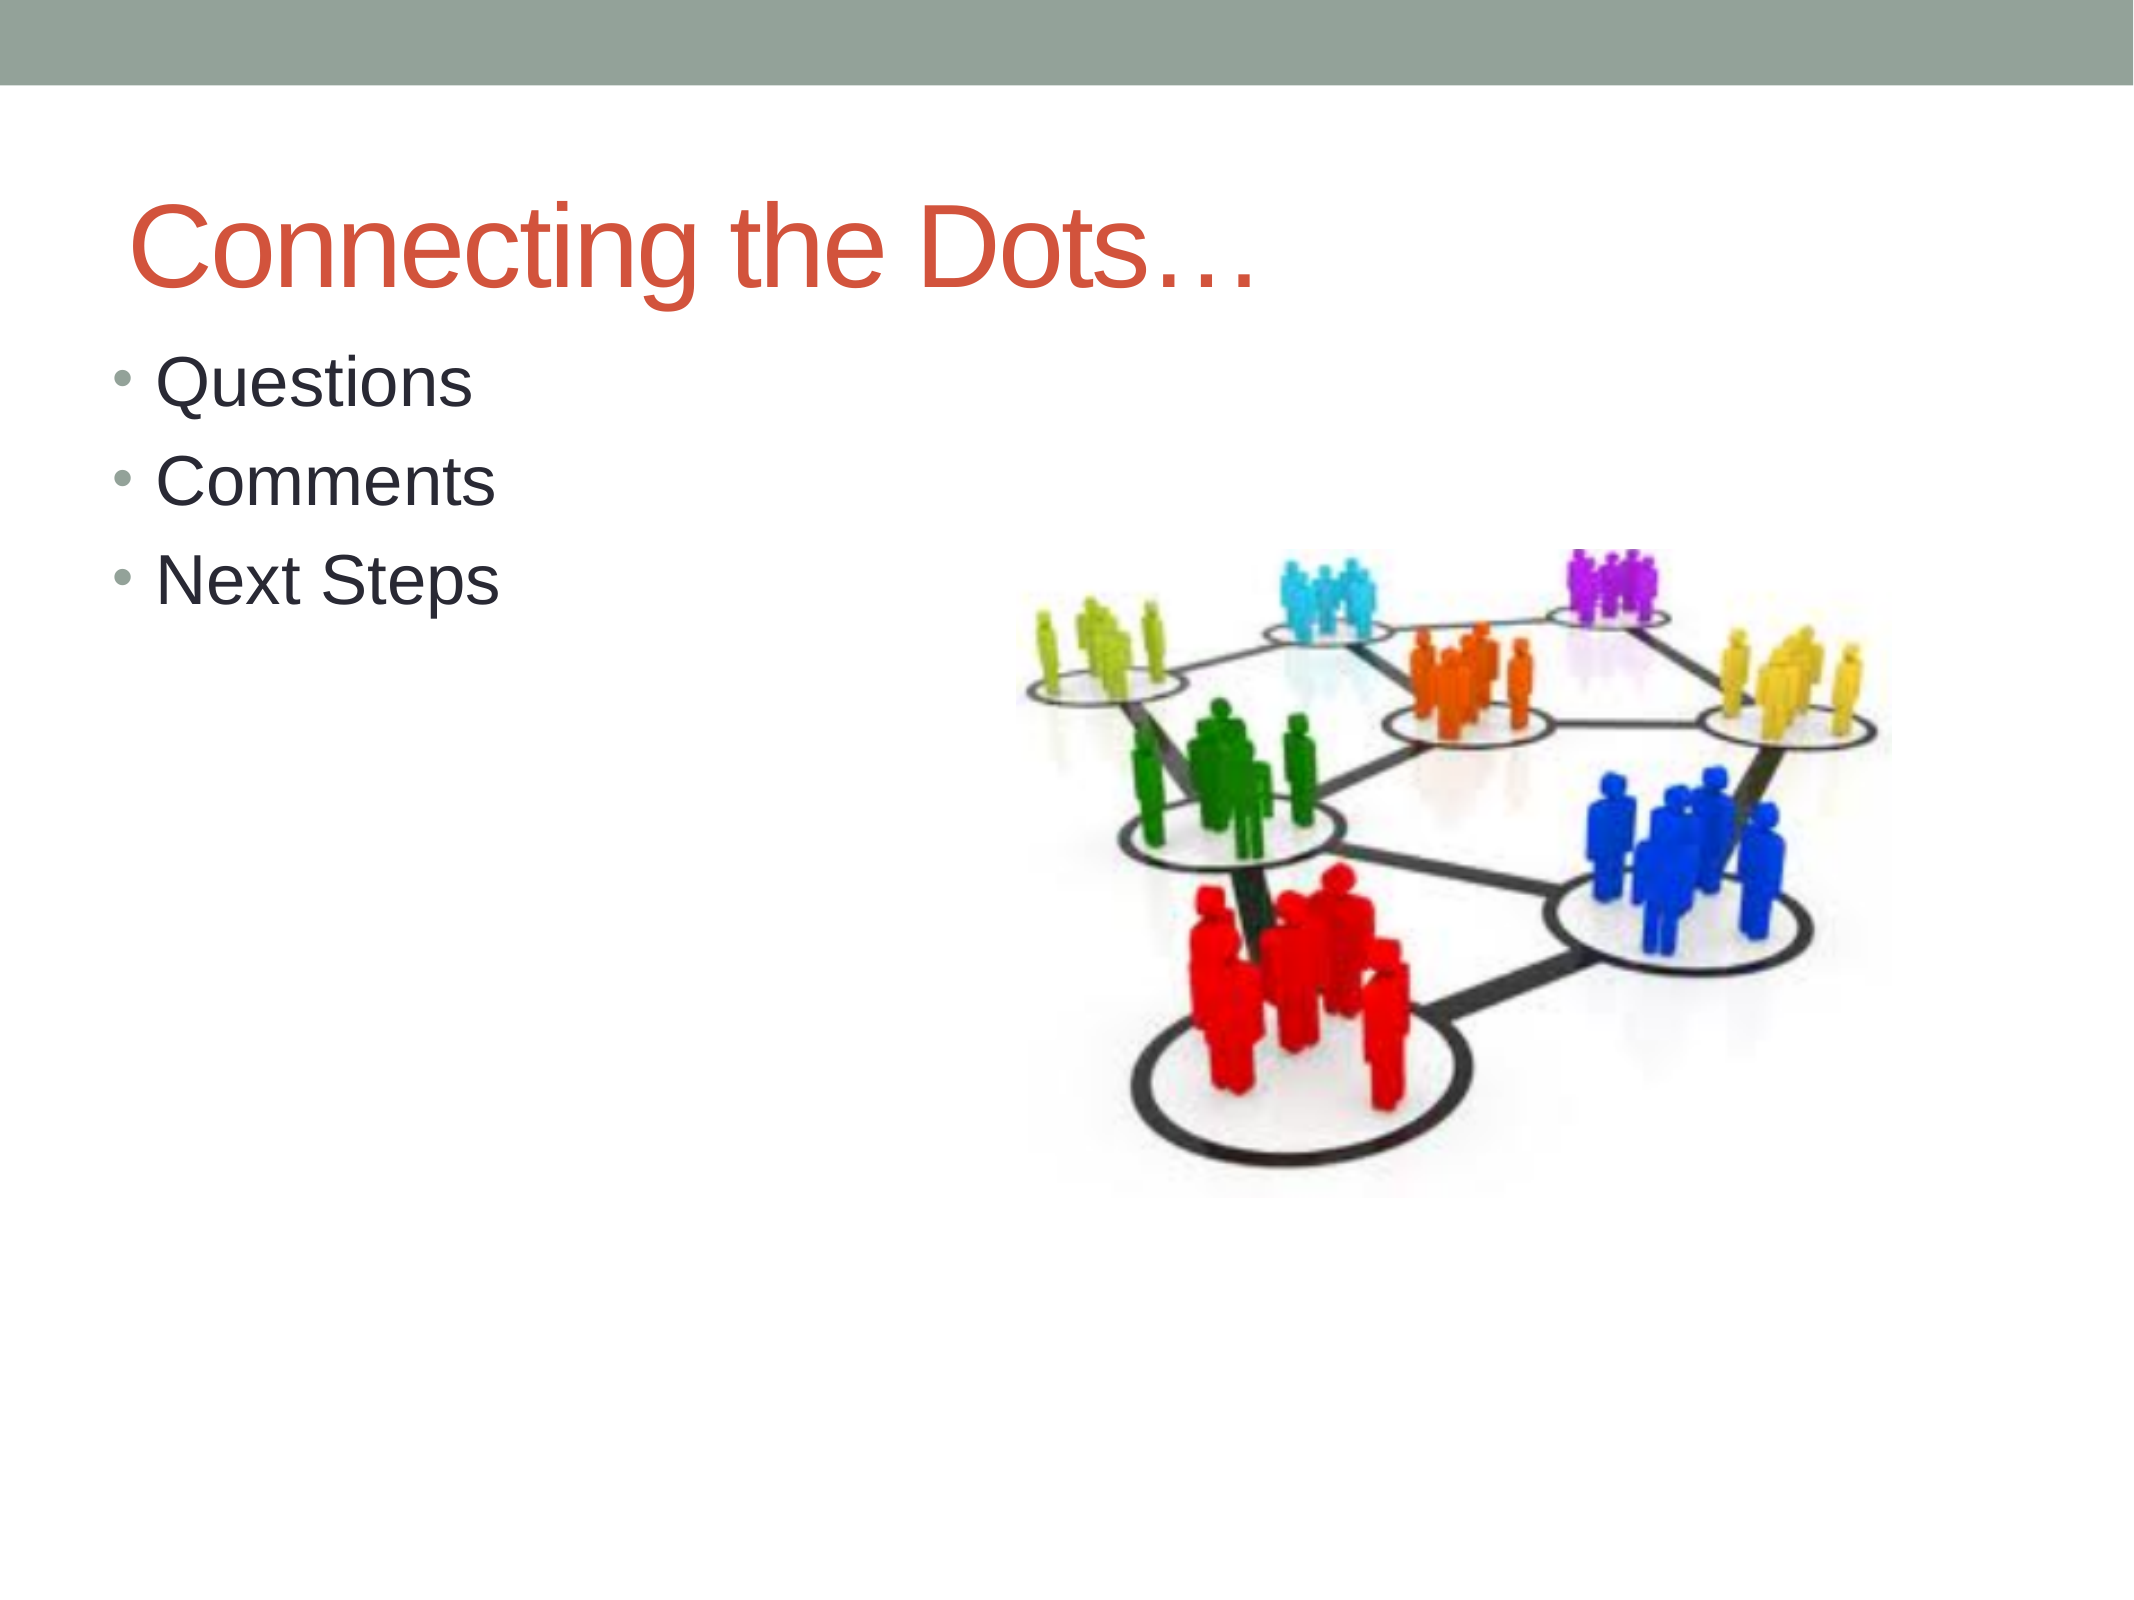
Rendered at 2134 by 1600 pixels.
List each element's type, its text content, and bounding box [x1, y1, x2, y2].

list Questions Comments Next Steps [91, 324, 2012, 1325]
title Connecting the Dots… [106, 124, 2027, 356]
picture [1016, 549, 1892, 1198]
